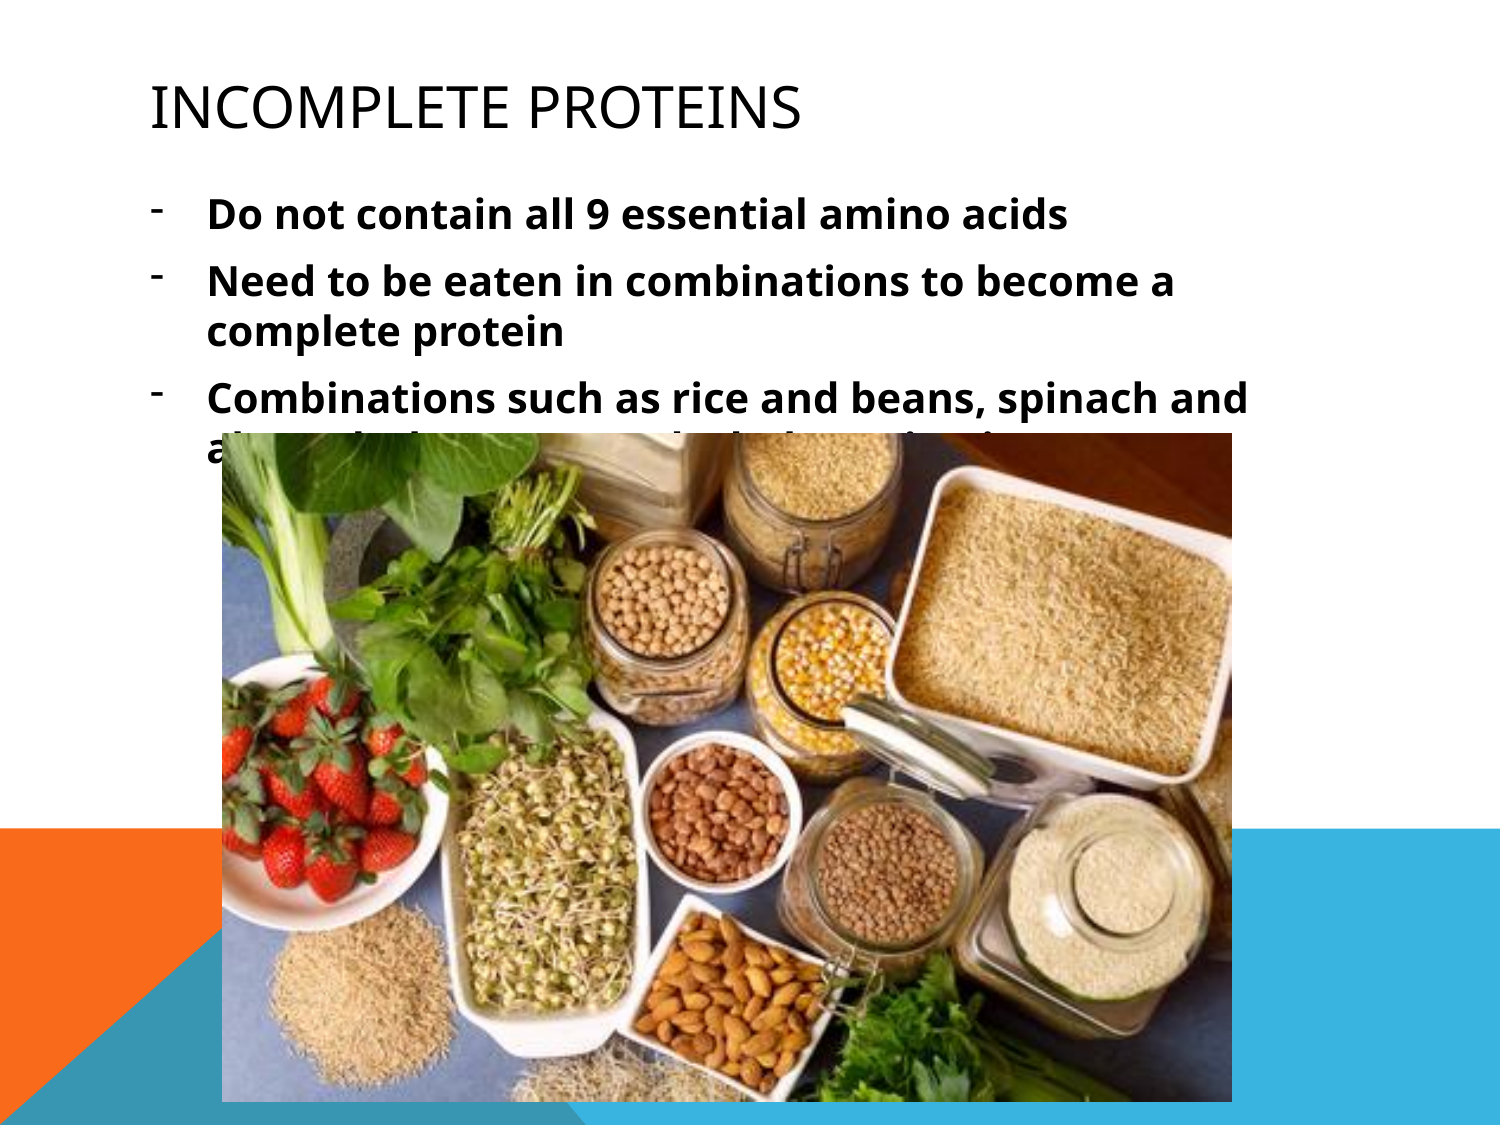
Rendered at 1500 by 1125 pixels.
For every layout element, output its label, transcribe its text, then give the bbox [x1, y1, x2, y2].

title Incomplete proteins [135, 60, 1369, 150]
list Do not contain all 9 essential amino acids Need to be eaten in combinations to become a complete protein Combinations such as rice and beans, spinach and almonds, hummus and whole-grain pita [135, 180, 1369, 768]
picture [222, 433, 1232, 1102]
